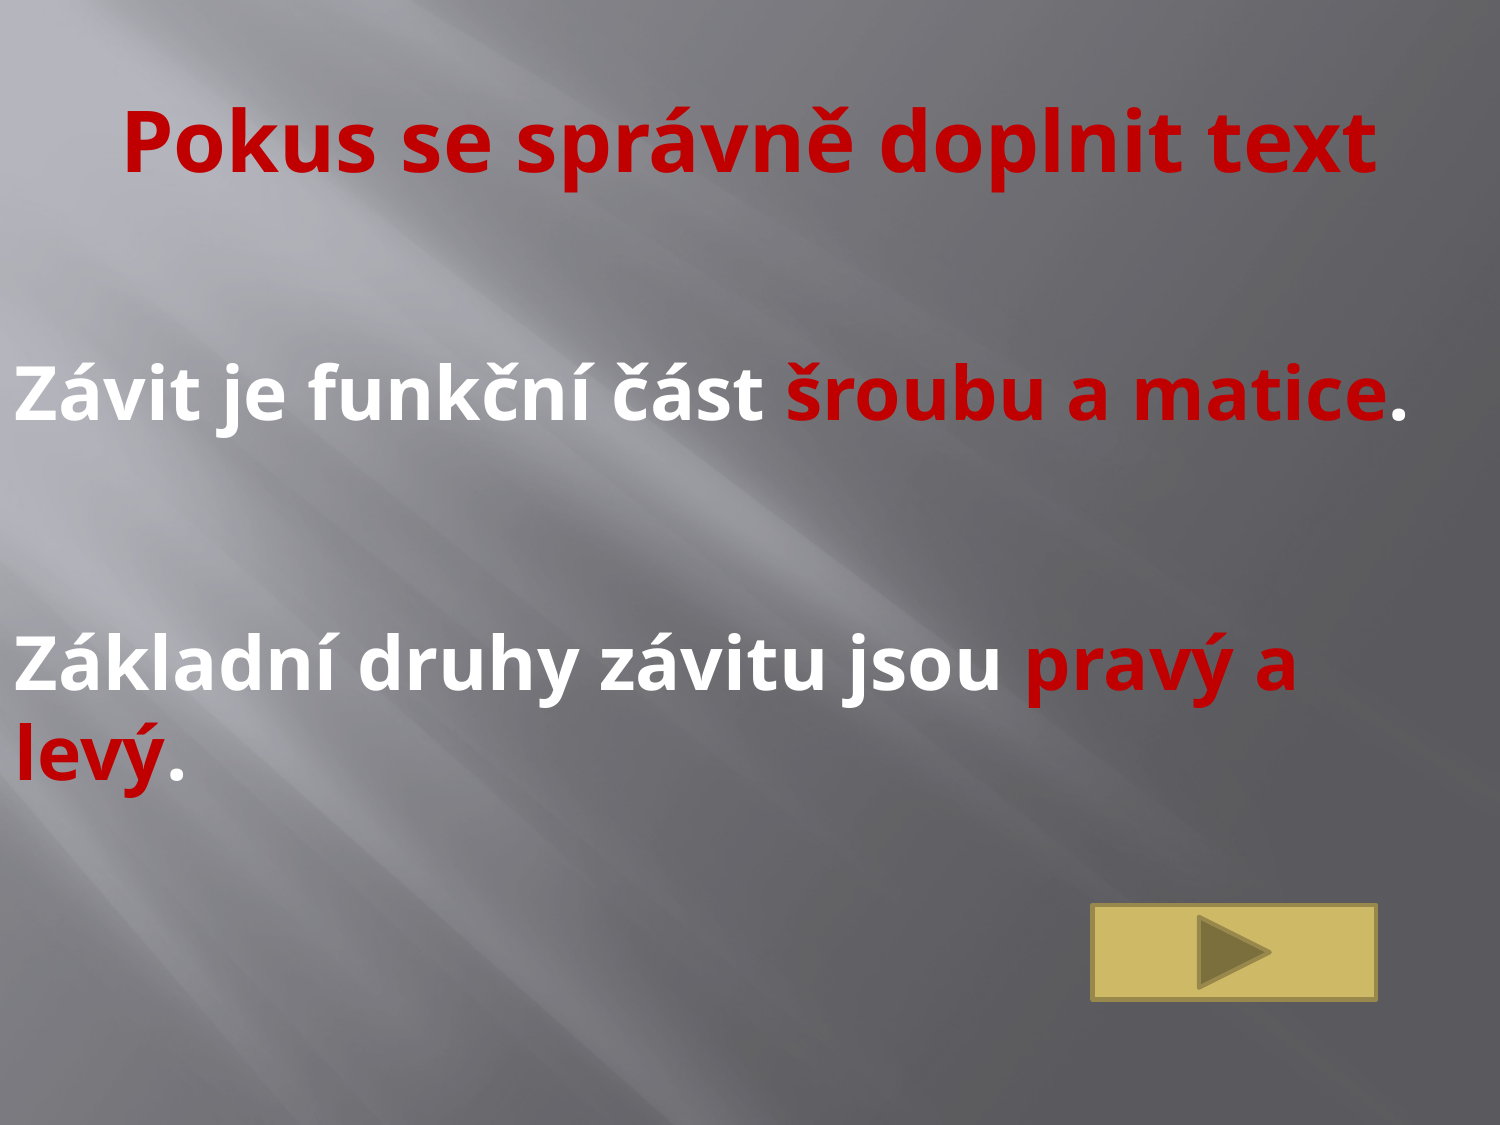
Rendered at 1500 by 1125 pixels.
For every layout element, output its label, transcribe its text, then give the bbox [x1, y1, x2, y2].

text_box [1090, 903, 1378, 1002]
title Pokus se správně doplnit text [75, 45, 1425, 233]
text_box Závit je funkční část šroubu a matice. Základní druhy závitu jsou pravý a levý. [0, 338, 1483, 803]
